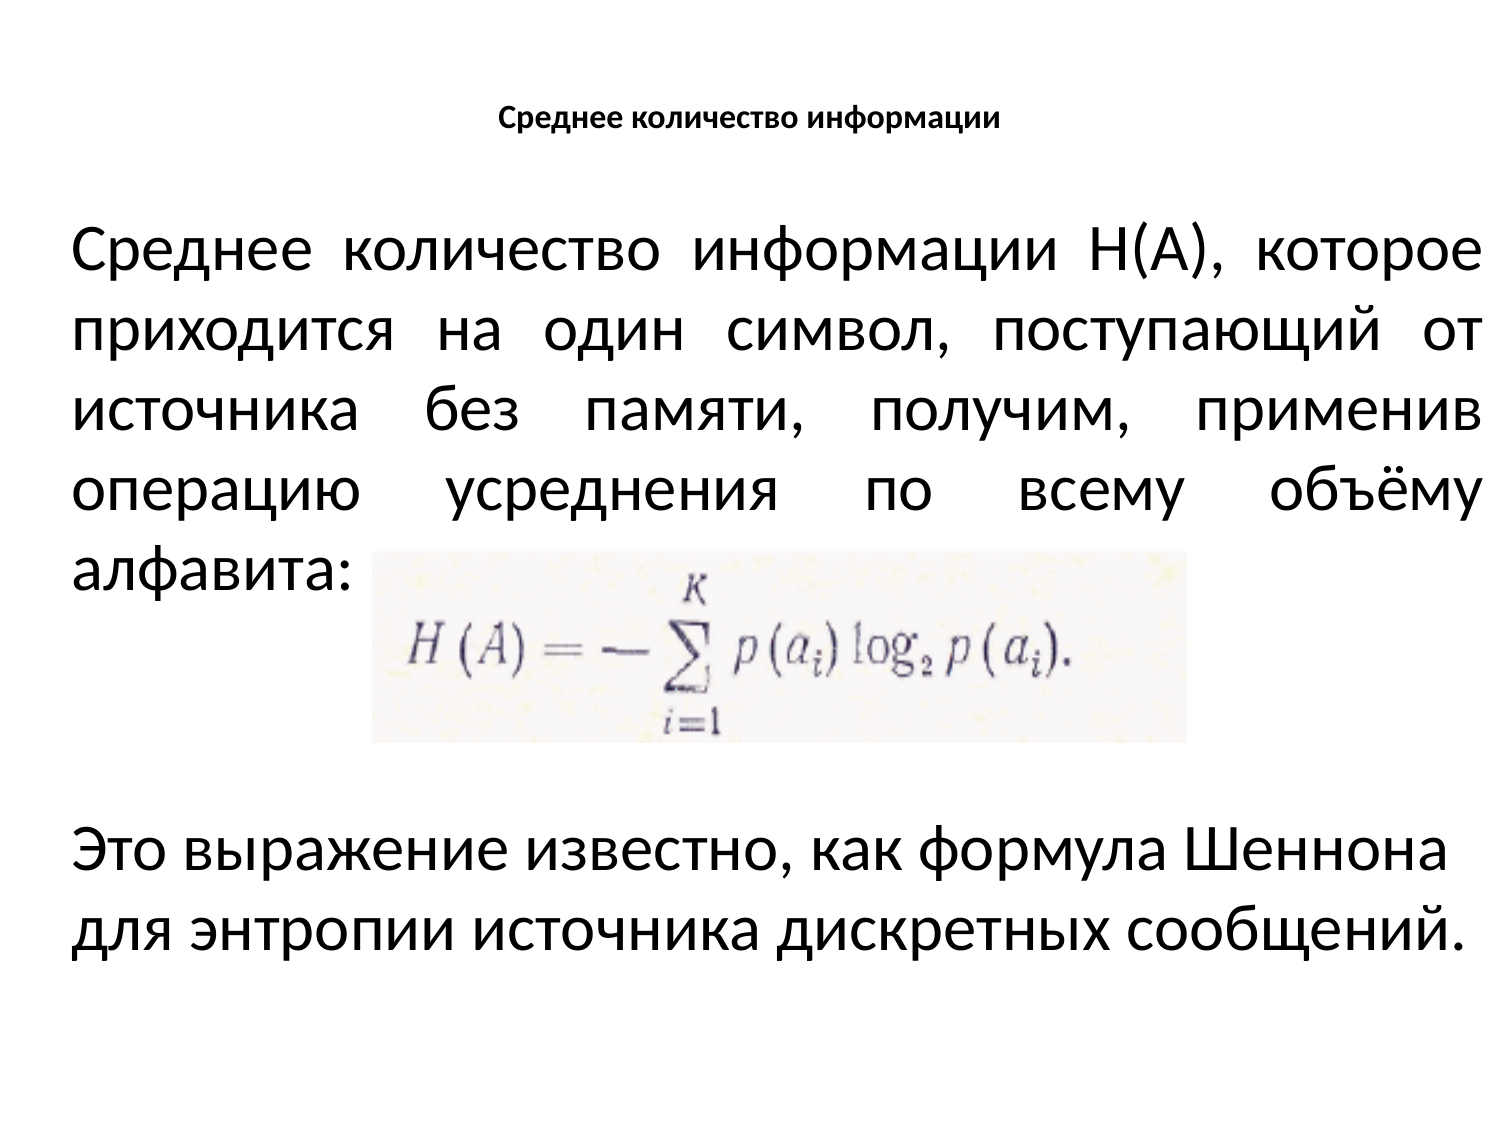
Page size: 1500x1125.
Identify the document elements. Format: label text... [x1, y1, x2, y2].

picture [371, 550, 1188, 752]
list Среднее количество информации Н(А), которое приходится на один символ, поступающий от источника без памяти, получим, применив операцию усреднения по всему объёму алфавита: Это выражение известно, как формула Шеннона для энтропии источника дискретных сообщений. [0, 196, 1500, 1125]
title Среднее количество информации [75, 45, 1425, 185]
